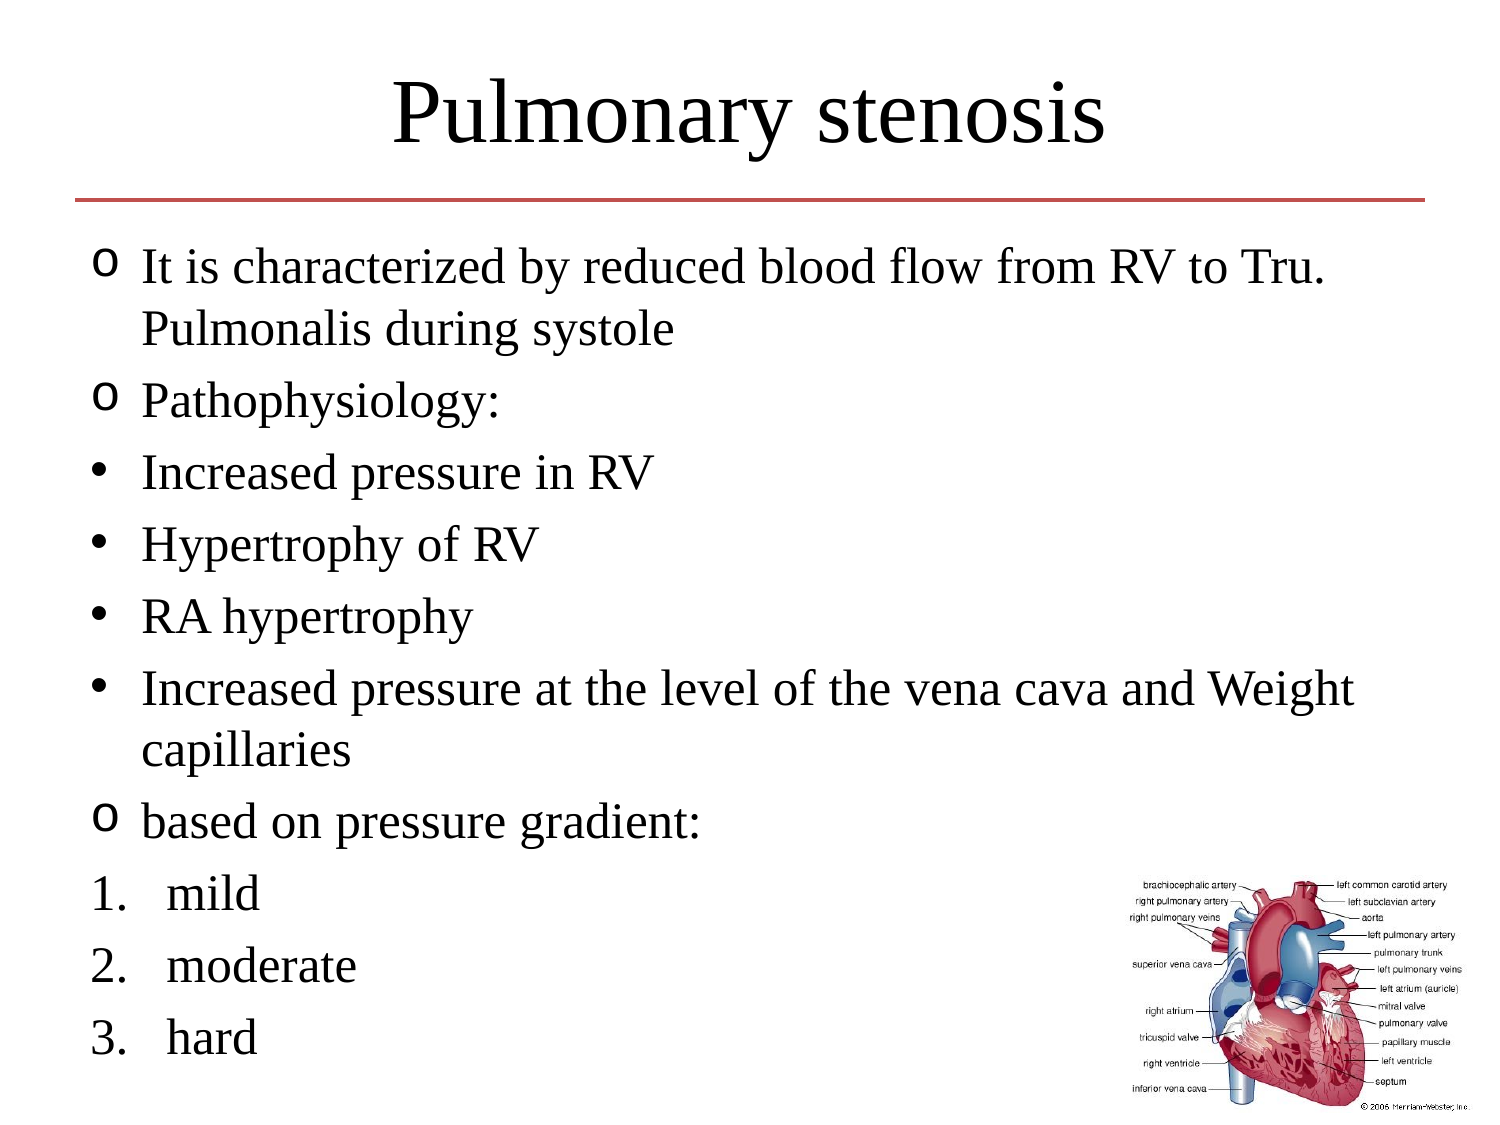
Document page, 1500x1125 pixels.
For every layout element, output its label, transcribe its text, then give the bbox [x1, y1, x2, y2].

picture [1124, 874, 1474, 1113]
list It is characterized by reduced blood flow from RV to Tru. Pulmonalis during systole Pathophysiology: Increased pressure in RV Hypertrophy of RV RA hypertrophy Increased pressure at the level of the vena cava and Weight capillaries based on pressure gradient: mild moderate hard [74, 224, 1426, 1076]
title Pulmonary stenosis [74, 12, 1426, 199]
